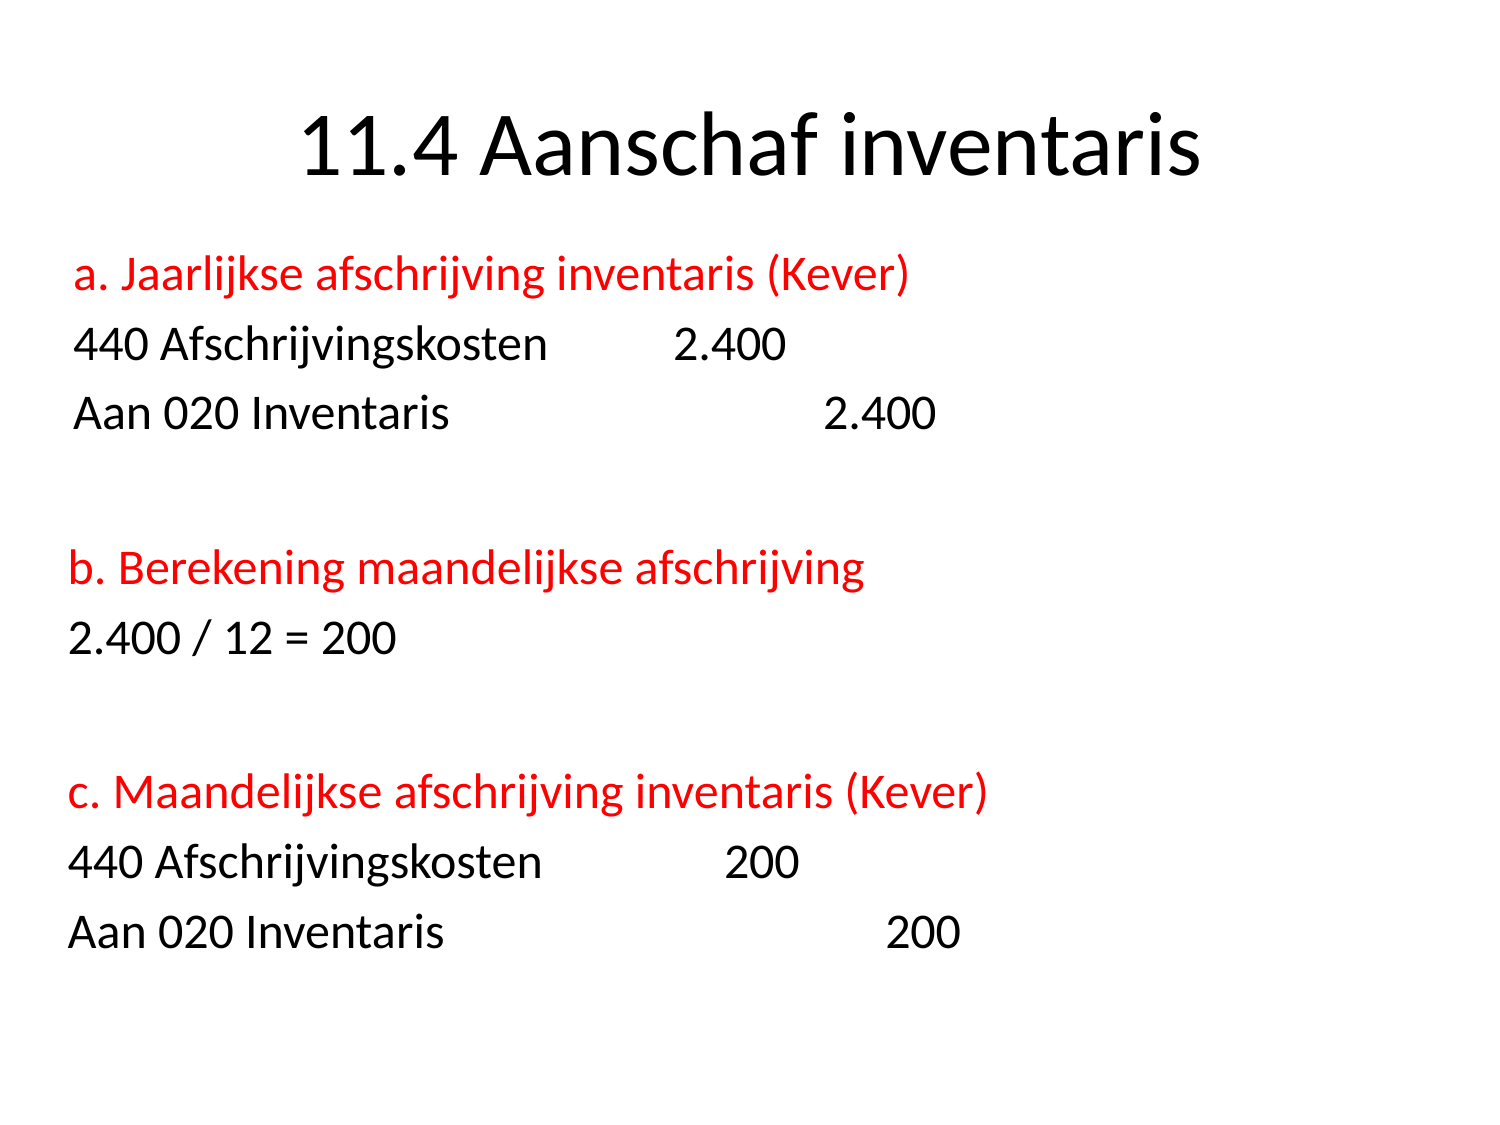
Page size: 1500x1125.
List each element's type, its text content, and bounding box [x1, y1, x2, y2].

list a. Jaarlijkse afschrijving inventaris (Kever) 440 Afschrijvingskosten 2.400 Aan 020 Inventaris 2.400 [58, 232, 1442, 468]
title 11.4 Aanschaf inventaris [75, 45, 1425, 232]
text_box b. Berekening maandelijkse afschrijving 2.400 / 12 = 200 [52, 527, 1437, 693]
text_box c. Maandelijkse afschrijving inventaris (Kever) 440 Afschrijvingskosten 200 Aan 020 Inventaris 200 [52, 751, 1437, 1067]
